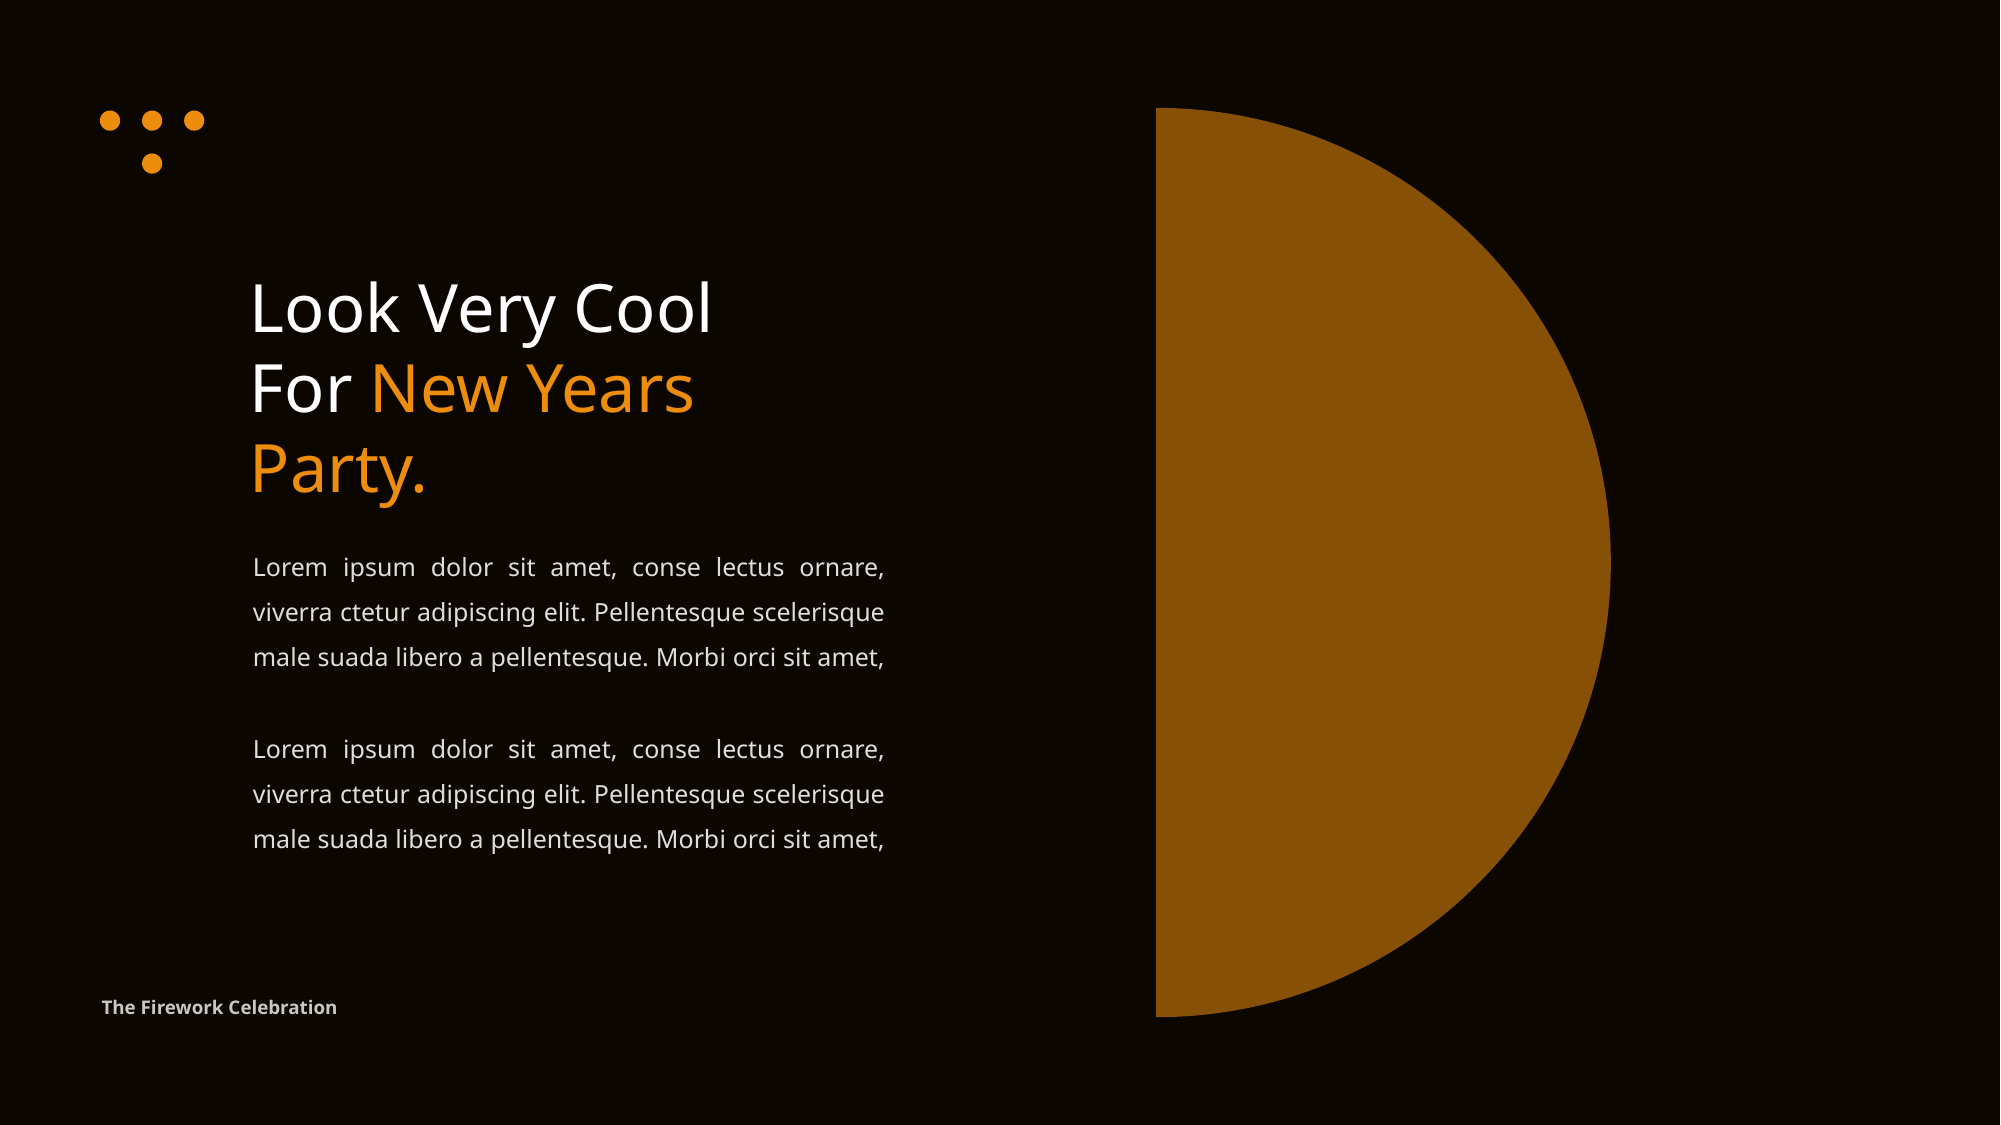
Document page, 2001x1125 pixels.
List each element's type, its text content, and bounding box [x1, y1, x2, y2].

text_box Lorem ipsum dolor sit amet, conse lectus ornare, viverra ctetur adipiscing elit. Pellentesque scelerisque male suada libero a pellentesque. Morbi orci sit amet, [237, 529, 901, 709]
text_box [183, 109, 206, 132]
picture [1156, 0, 2000, 1125]
text_box [98, 109, 122, 132]
text_box [140, 109, 164, 132]
text_box The Firework Celebration [86, 988, 357, 1026]
text_box Lorem ipsum dolor sit amet, conse lectus ornare, viverra ctetur adipiscing elit. Pellentesque scelerisque male suada libero a pellentesque. Morbi orci sit amet, [237, 711, 901, 892]
text_box [140, 152, 164, 175]
text_box Look Very Cool For New Years Party. [235, 258, 844, 513]
